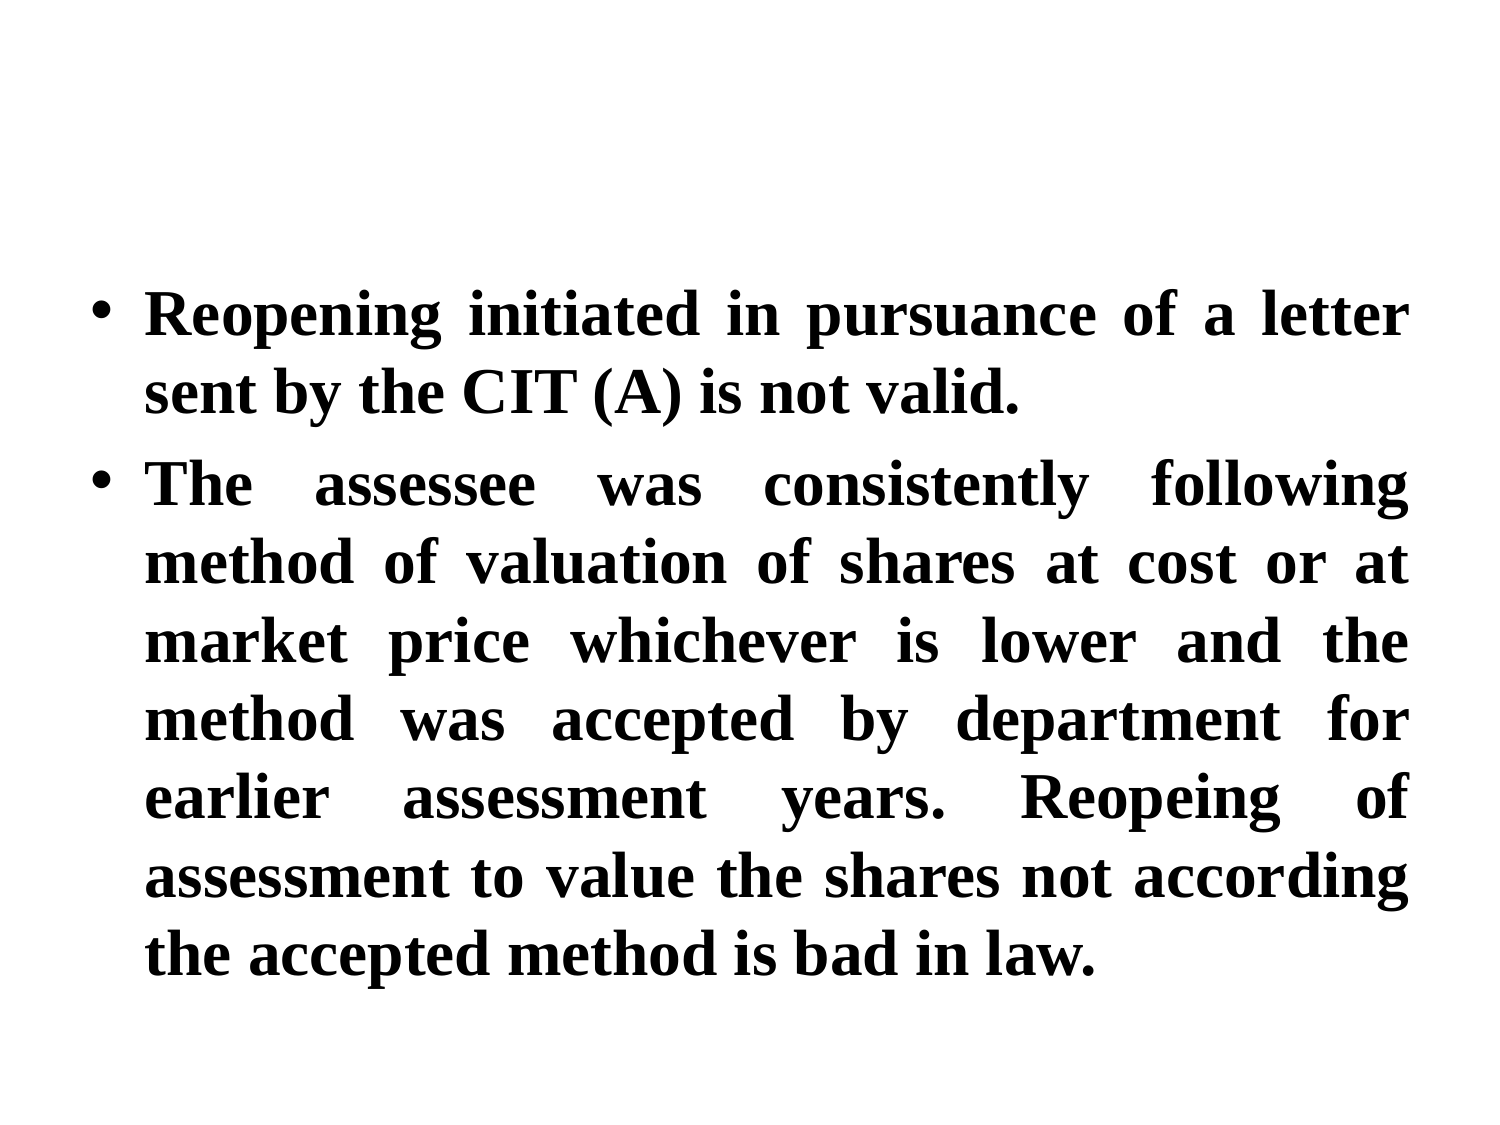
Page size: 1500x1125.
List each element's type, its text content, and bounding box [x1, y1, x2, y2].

list Reopening initiated in pursuance of a letter sent by the CIT (A) is not valid. The assessee was consistently following method of valuation of shares at cost or at market price whichever is lower and the method was accepted by department for earlier assessment years. Reopeing of assessment to value the shares not according the accepted method is bad in law. [75, 262, 1425, 1005]
